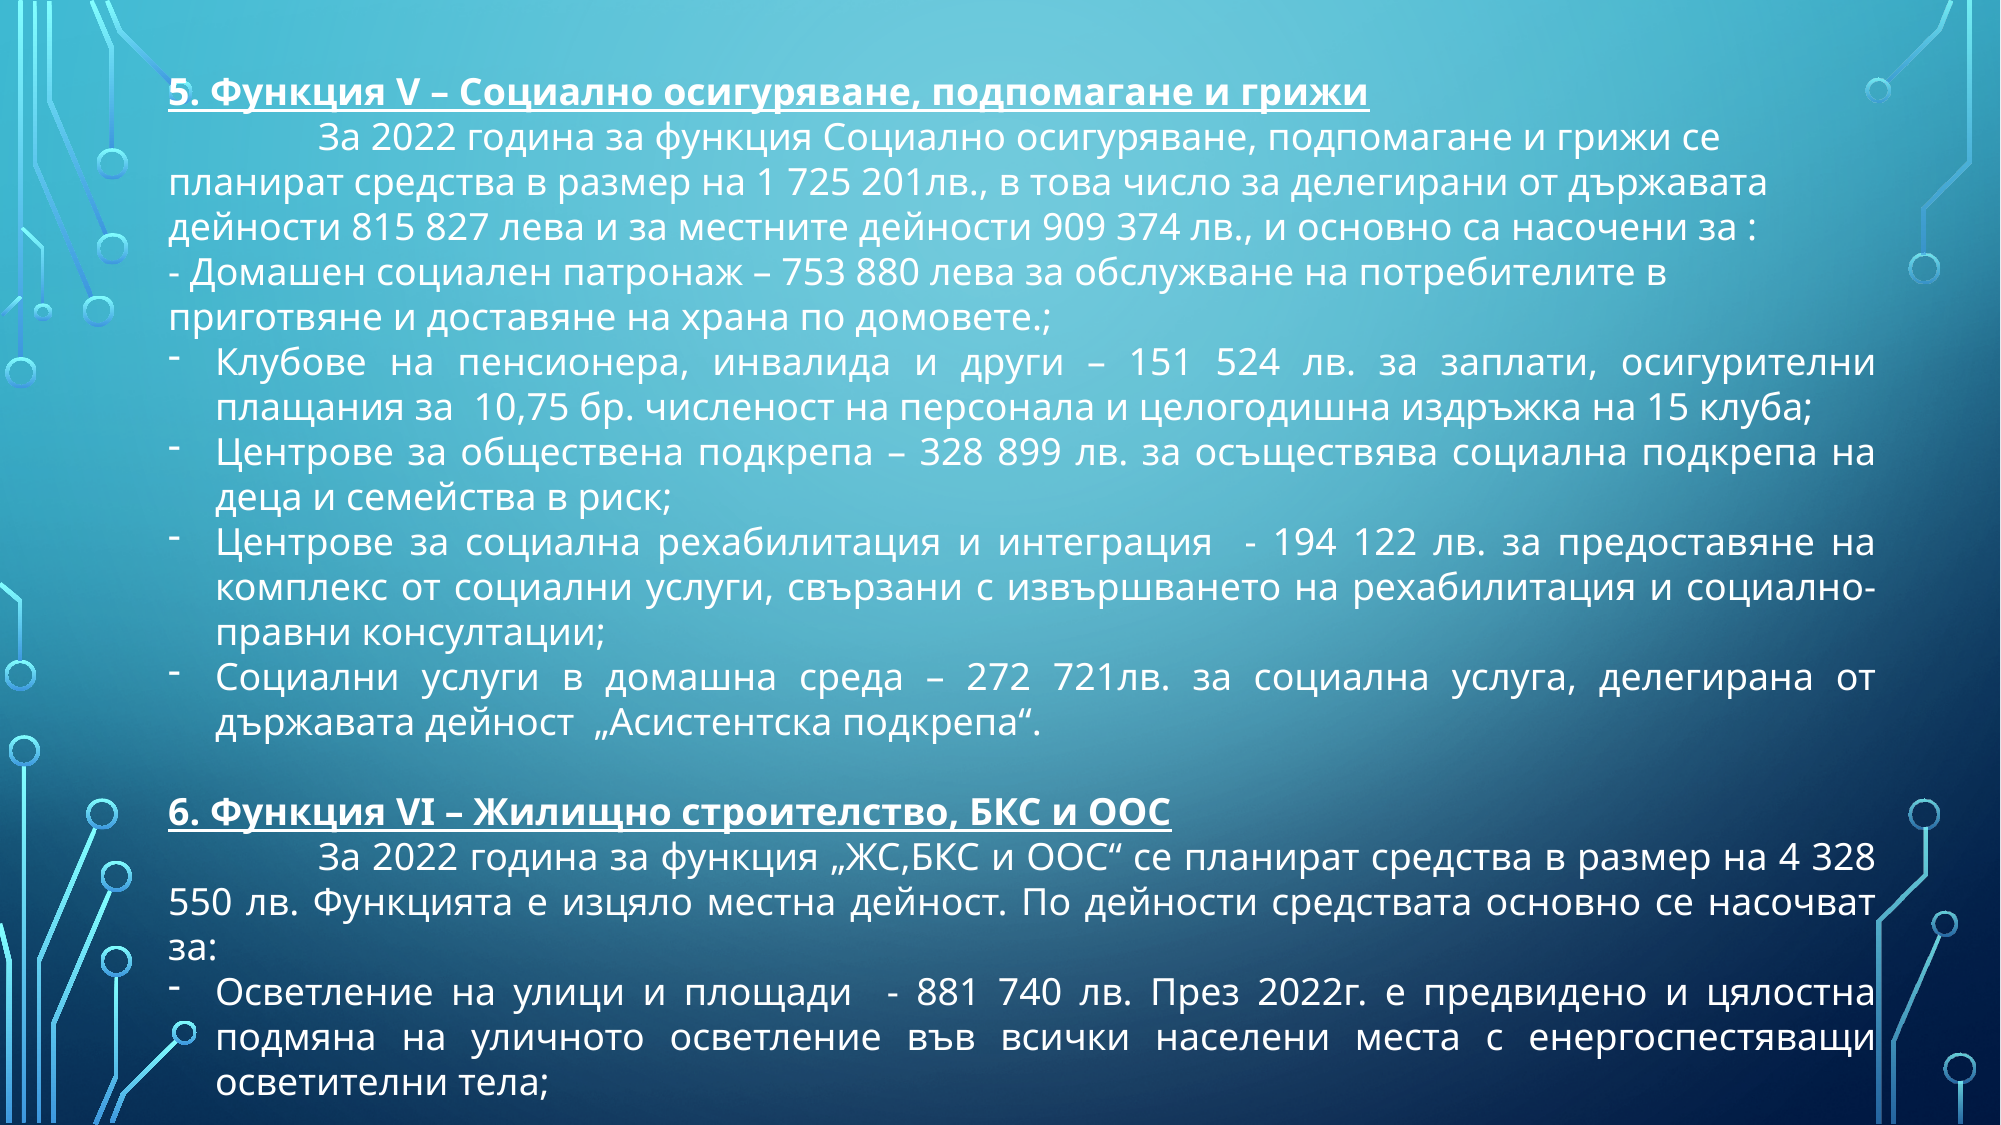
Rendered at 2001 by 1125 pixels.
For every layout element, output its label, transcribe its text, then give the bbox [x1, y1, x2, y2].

text_box 5. Функция V – Социално осигуряване, подпомагане и грижи За 2022 година за функция Социално осигуряване, подпомагане и грижи се планират средства в размер на 1 725 201лв., в това число за делегирани от държавата дейности 815 827 лева и за местните дейности 909 374 лв., и основно са насочени за : - Домашен социален патронаж – 753 880 лева за обслужване на потребителите в приготвяне и доставяне на храна по домовете.; Клубове на пенсионера, инвалида и други – 151 524 лв. за заплати, осигурителни плащания за 10,75 бр. численост на персонала и целогодишна издръжка на 15 клуба; Центрове за обществена подкрепа – 328 899 лв. за осъществява социална подкрепа на деца и семейства в риск; Центрове за социална рехабилитация и интеграция - 194 122 лв. за предоставяне на комплекс от социални услуги, свързани с извършването на рехабилитация и социално-правни консултации; Социални услуги в домашна среда – 272 721лв. за социална услуга, делегирана от държавата дейност „Асистентска подкрепа“. 6. Функция VІ – Жилищно строителство, БКС и ООС За 2022 година за функция „ЖС,БКС и ООС“ се планират средства в размер на 4 328 550 лв. Функцията е изцяло местна дейност. По дейности средствата основно се насочват за: Осветление на улици и площади - 881 740 лв. През 2022г. е предвидено и цялостна подмяна на уличното осветление във всички населени места с енергоспестяващи осветителни тела; [153, 60, 1893, 1125]
